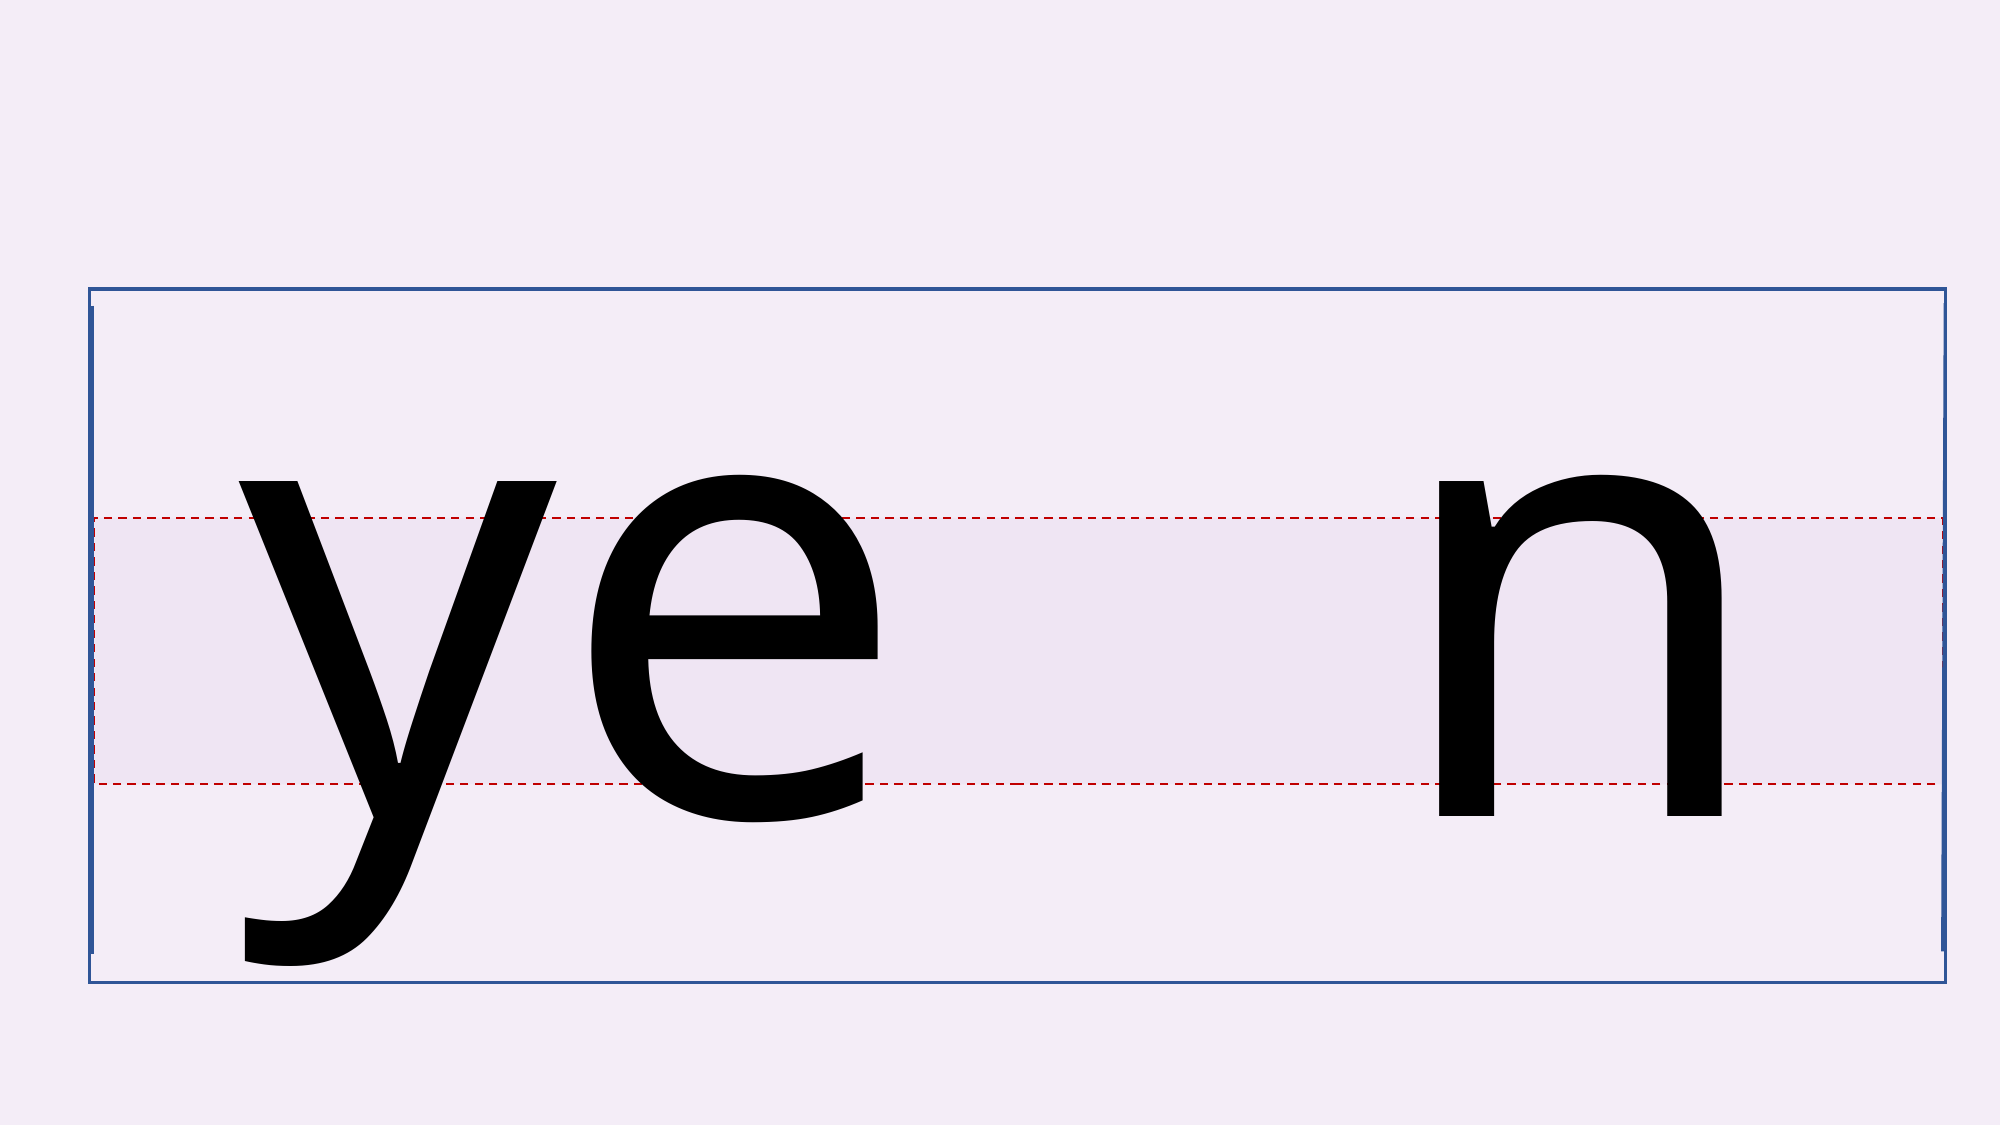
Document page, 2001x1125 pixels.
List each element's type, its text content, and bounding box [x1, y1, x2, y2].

subtitle ye [61, 269, 1371, 1048]
text_box n [1371, 269, 2000, 1093]
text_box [89, 288, 1946, 983]
